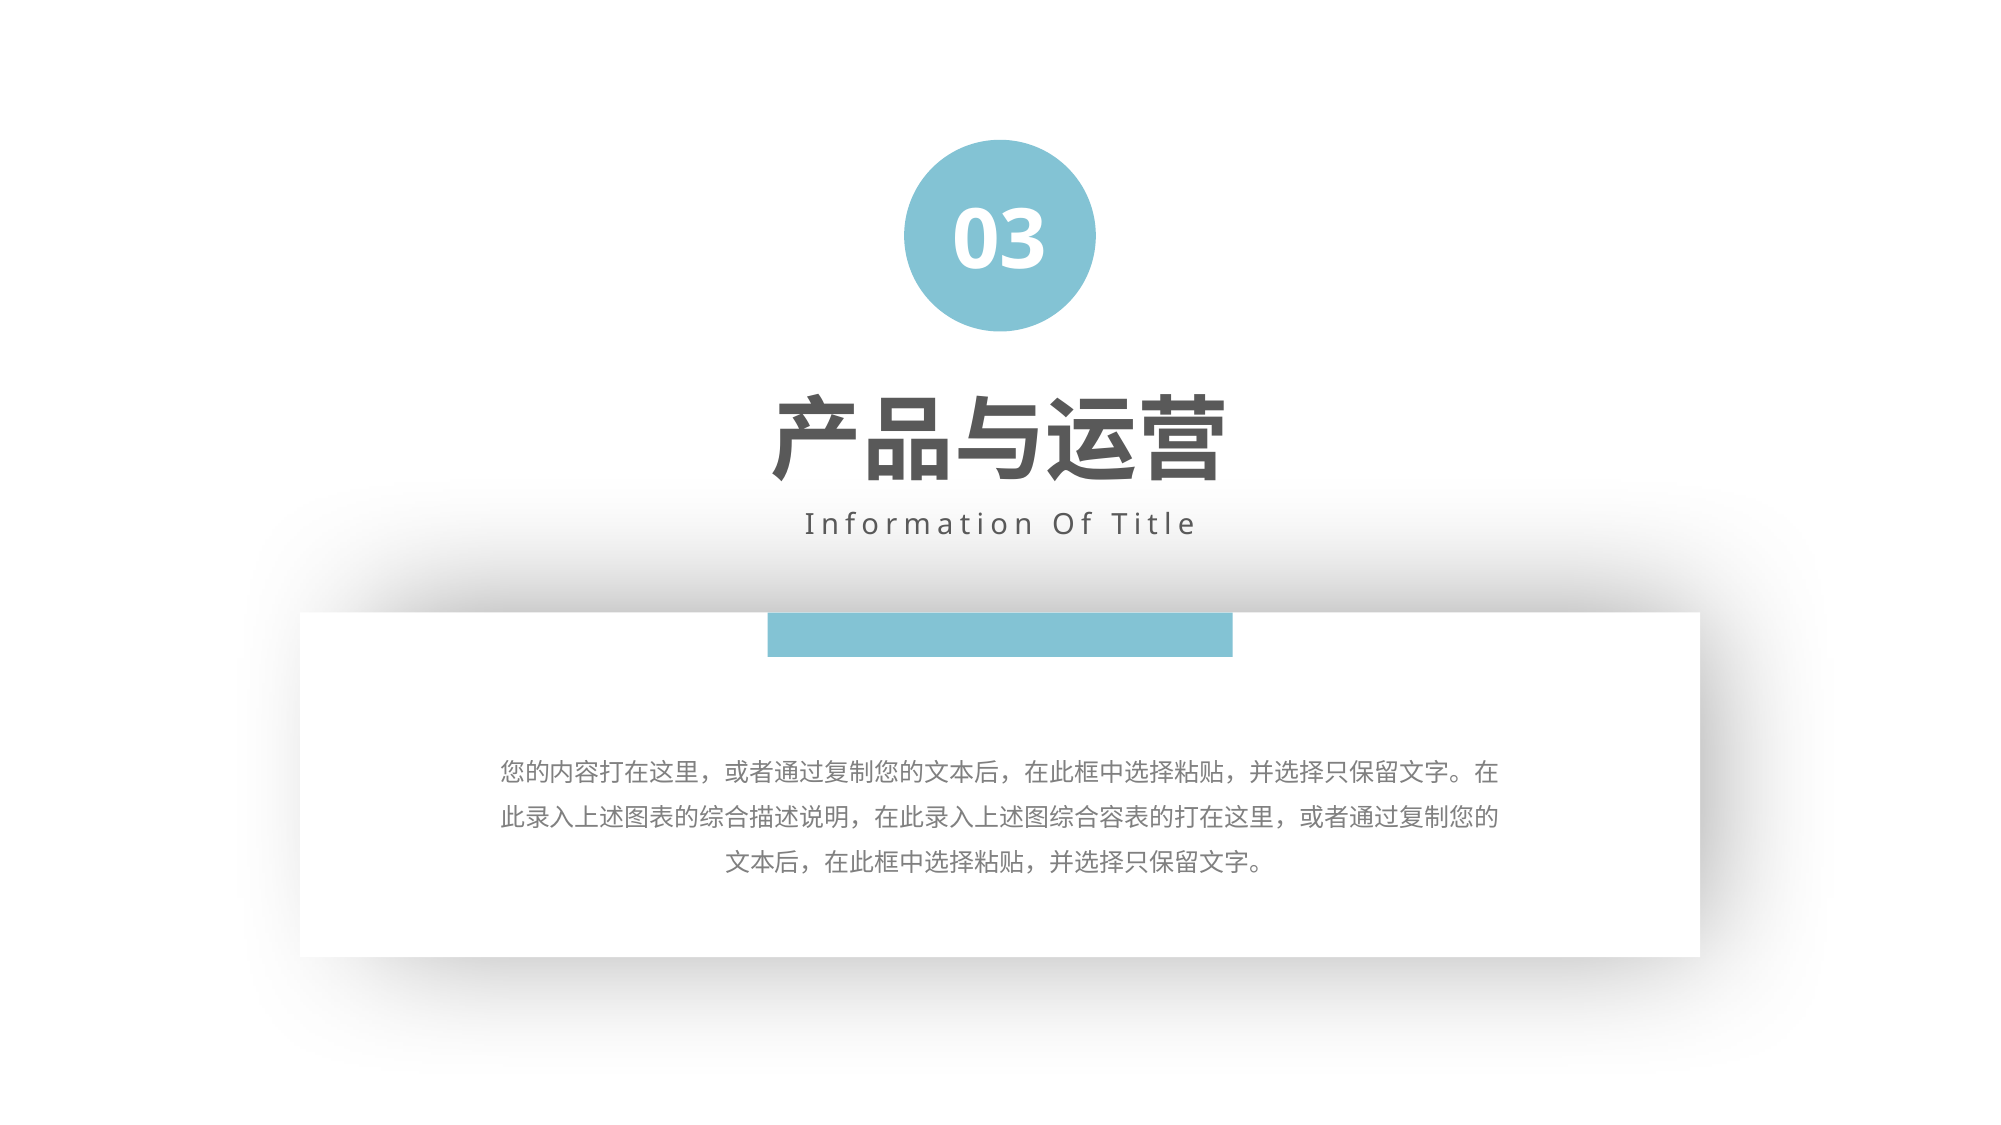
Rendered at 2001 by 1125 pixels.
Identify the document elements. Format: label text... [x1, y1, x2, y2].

text_box [767, 611, 1234, 658]
text_box Information Of Title [789, 498, 1210, 549]
text_box [299, 611, 1701, 958]
text_box 产品与运营 [755, 373, 1245, 499]
text_box 03 [903, 138, 1097, 333]
text_box 您的内容打在这里，或者通过复制您的文本后，在此框中选择粘贴，并选择只保留文字。在此录入上述图表的综合描述说明，在此录入上述图综合容表的打在这里，或者通过复制您的文本后，在此框中选择粘贴，并选择只保留文字。 [477, 733, 1523, 884]
